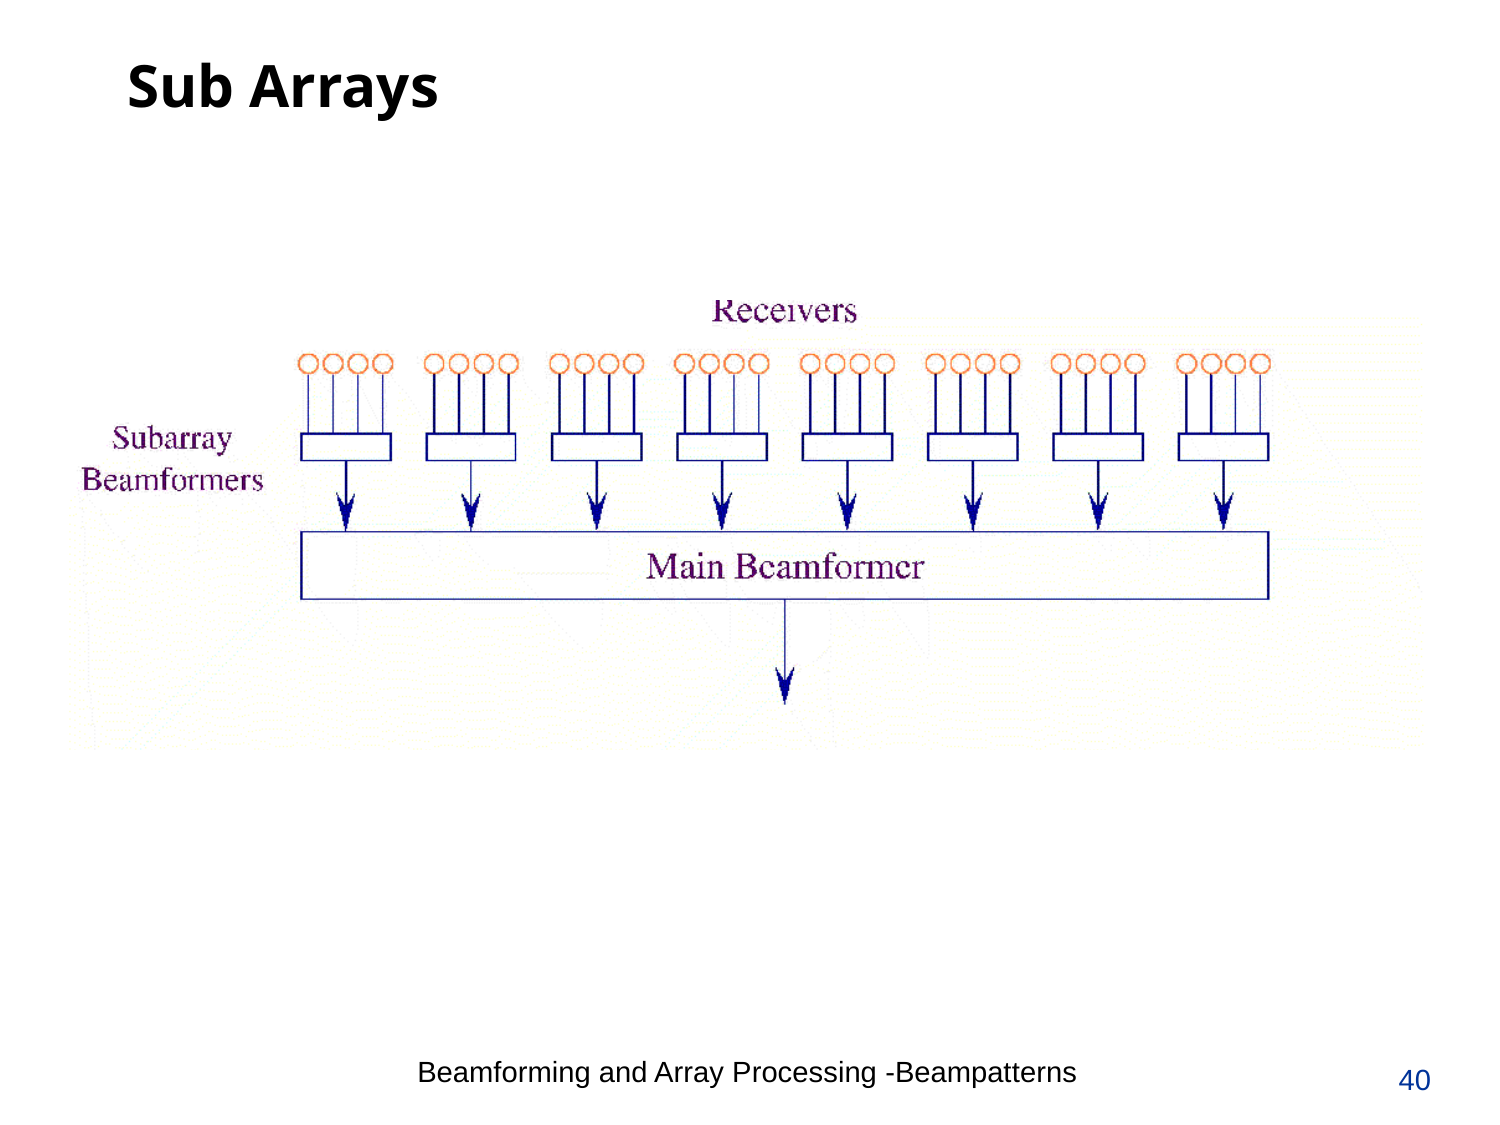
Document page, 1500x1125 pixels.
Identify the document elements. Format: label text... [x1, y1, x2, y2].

title Sub Arrays [112, 41, 525, 138]
slide_number 40 [1207, 1055, 1447, 1102]
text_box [62, 299, 1426, 750]
